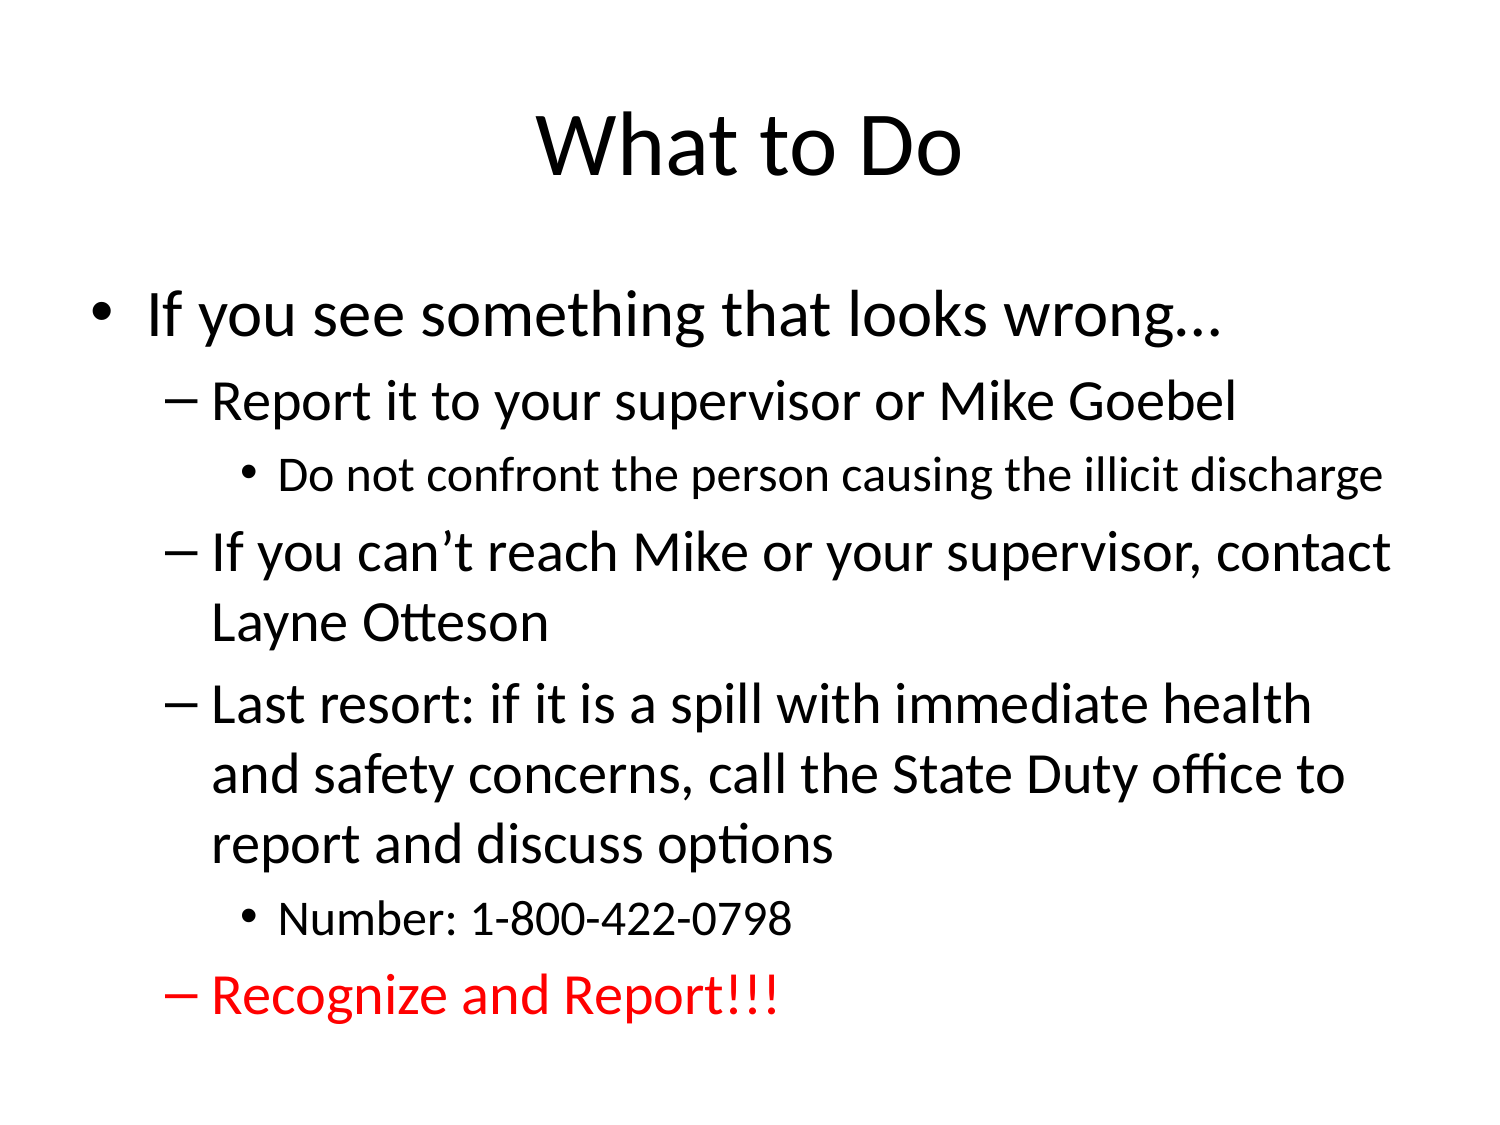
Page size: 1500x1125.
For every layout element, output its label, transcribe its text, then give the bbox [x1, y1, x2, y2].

list If you see something that looks wrong… Report it to your supervisor or Mike Goebel Do not confront the person causing the illicit discharge If you can’t reach Mike or your supervisor, contact Layne Otteson Last resort: if it is a spill with immediate health and safety concerns, call the State Duty office to report and discuss options Number: 1-800-422-0798 Recognize and Report!!! [75, 262, 1425, 1088]
title What to Do [75, 45, 1425, 233]
